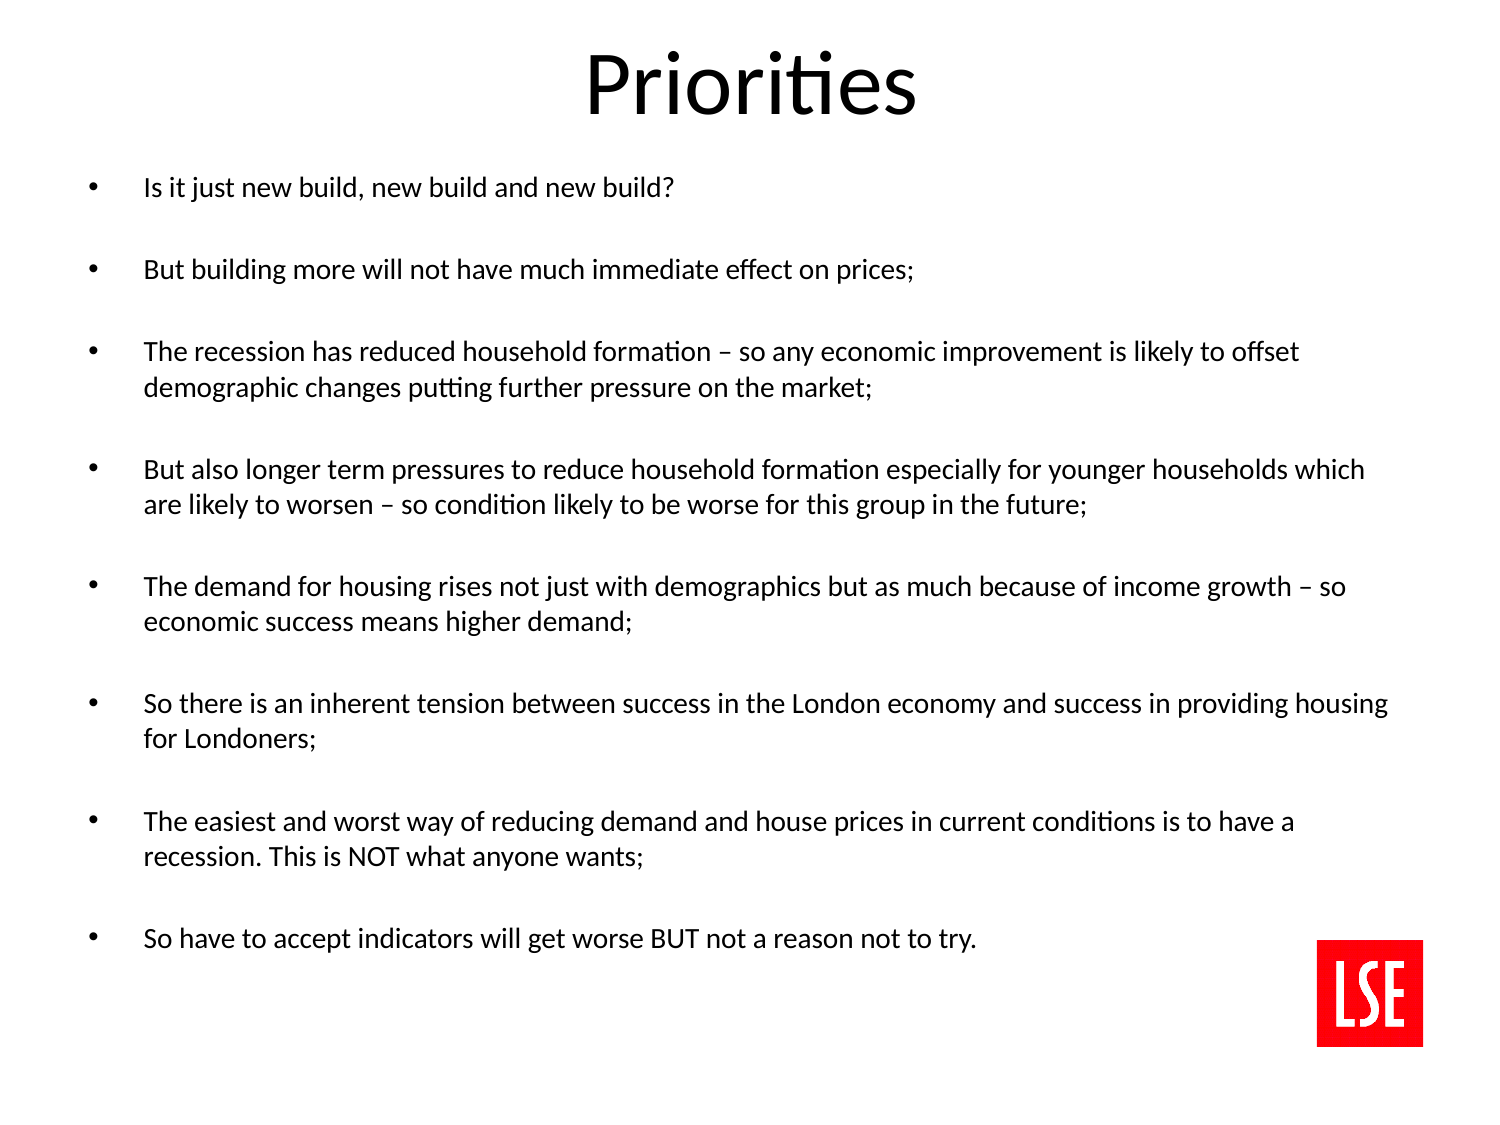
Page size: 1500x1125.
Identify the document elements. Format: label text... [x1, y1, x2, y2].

list Is it just new build, new build and new build? But building more will not have much immediate effect on prices; The recession has reduced household formation – so any economic improvement is likely to offset demographic changes putting further pressure on the market; But also longer term pressures to reduce household formation especially for younger households which are likely to worsen – so condition likely to be worse for this group in the future; The demand for housing rises not just with demographics but as much because of income growth – so economic success means higher demand; So there is an inherent tension between success in the London economy and success in providing housing for Londoners; The easiest and worst way of reducing demand and house prices in current conditions is to have a recession. This is NOT what anyone wants; So have to accept indicators will get worse BUT not a reason not to try. [73, 160, 1424, 970]
picture [1316, 940, 1424, 1047]
title Priorities [76, 0, 1427, 172]
